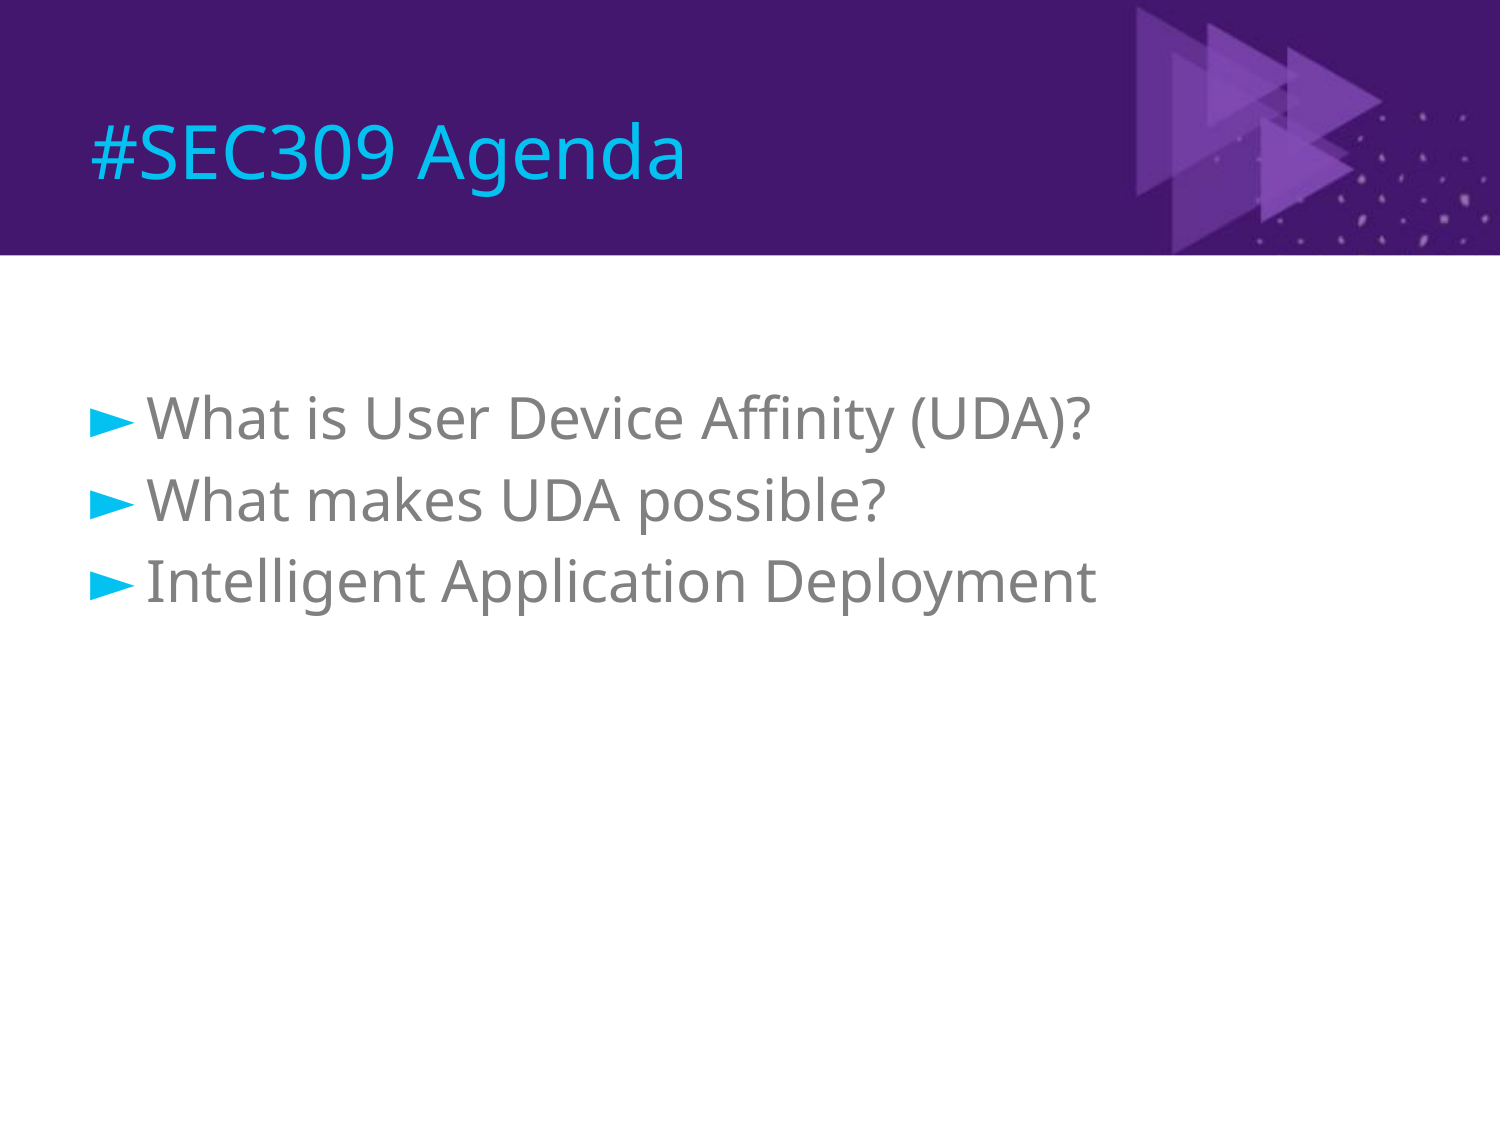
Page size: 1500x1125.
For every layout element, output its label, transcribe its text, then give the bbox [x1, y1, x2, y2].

picture [0, 0, 1500, 255]
title #SEC309 Agenda [75, 56, 1425, 244]
list What is User Device Affinity (UDA)? What makes UDA possible? Intelligent Application Deployment [75, 373, 1425, 1005]
